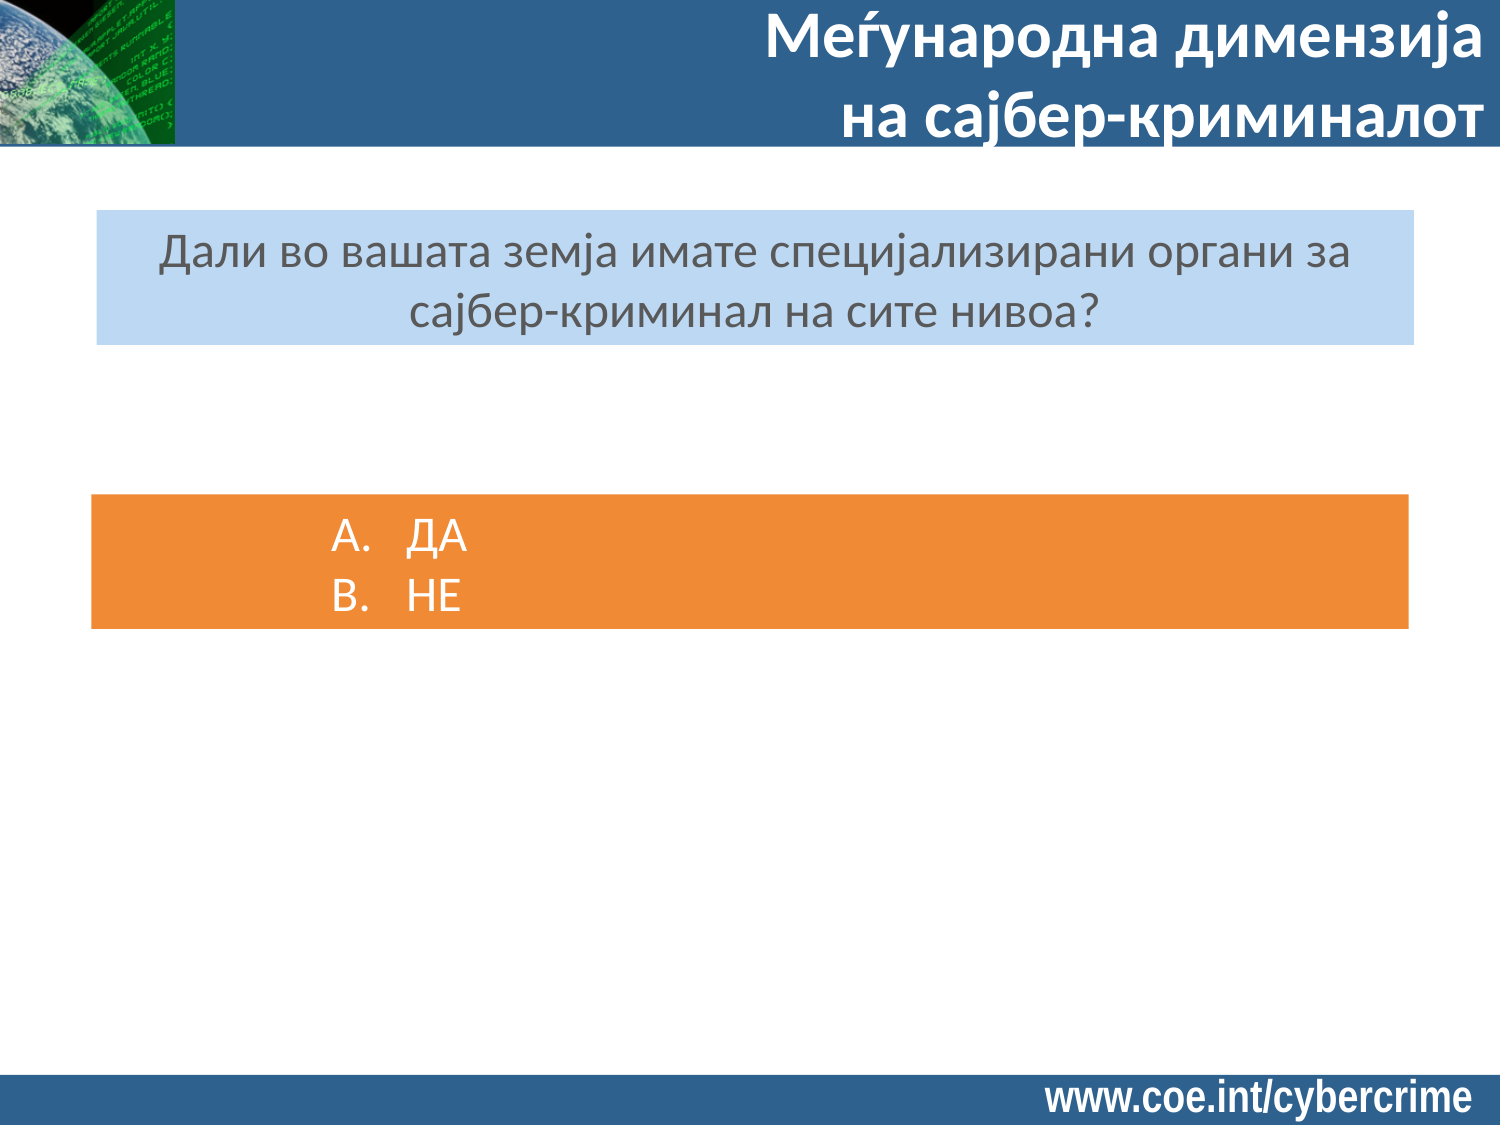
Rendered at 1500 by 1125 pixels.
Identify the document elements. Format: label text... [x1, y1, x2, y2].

text_box Дали во вашата земја имате специјализирани органи за сајбер-криминал на сите нивоа? [96, 210, 1414, 345]
text_box Меѓународна димензија на сајбер-криминалот [177, 1, 1500, 149]
text_box www.coe.int/cybercrime [1030, 1059, 1500, 1125]
text_box [0, 1073, 1030, 1125]
picture [0, 0, 175, 144]
text_box ДА НЕ [91, 494, 1409, 629]
